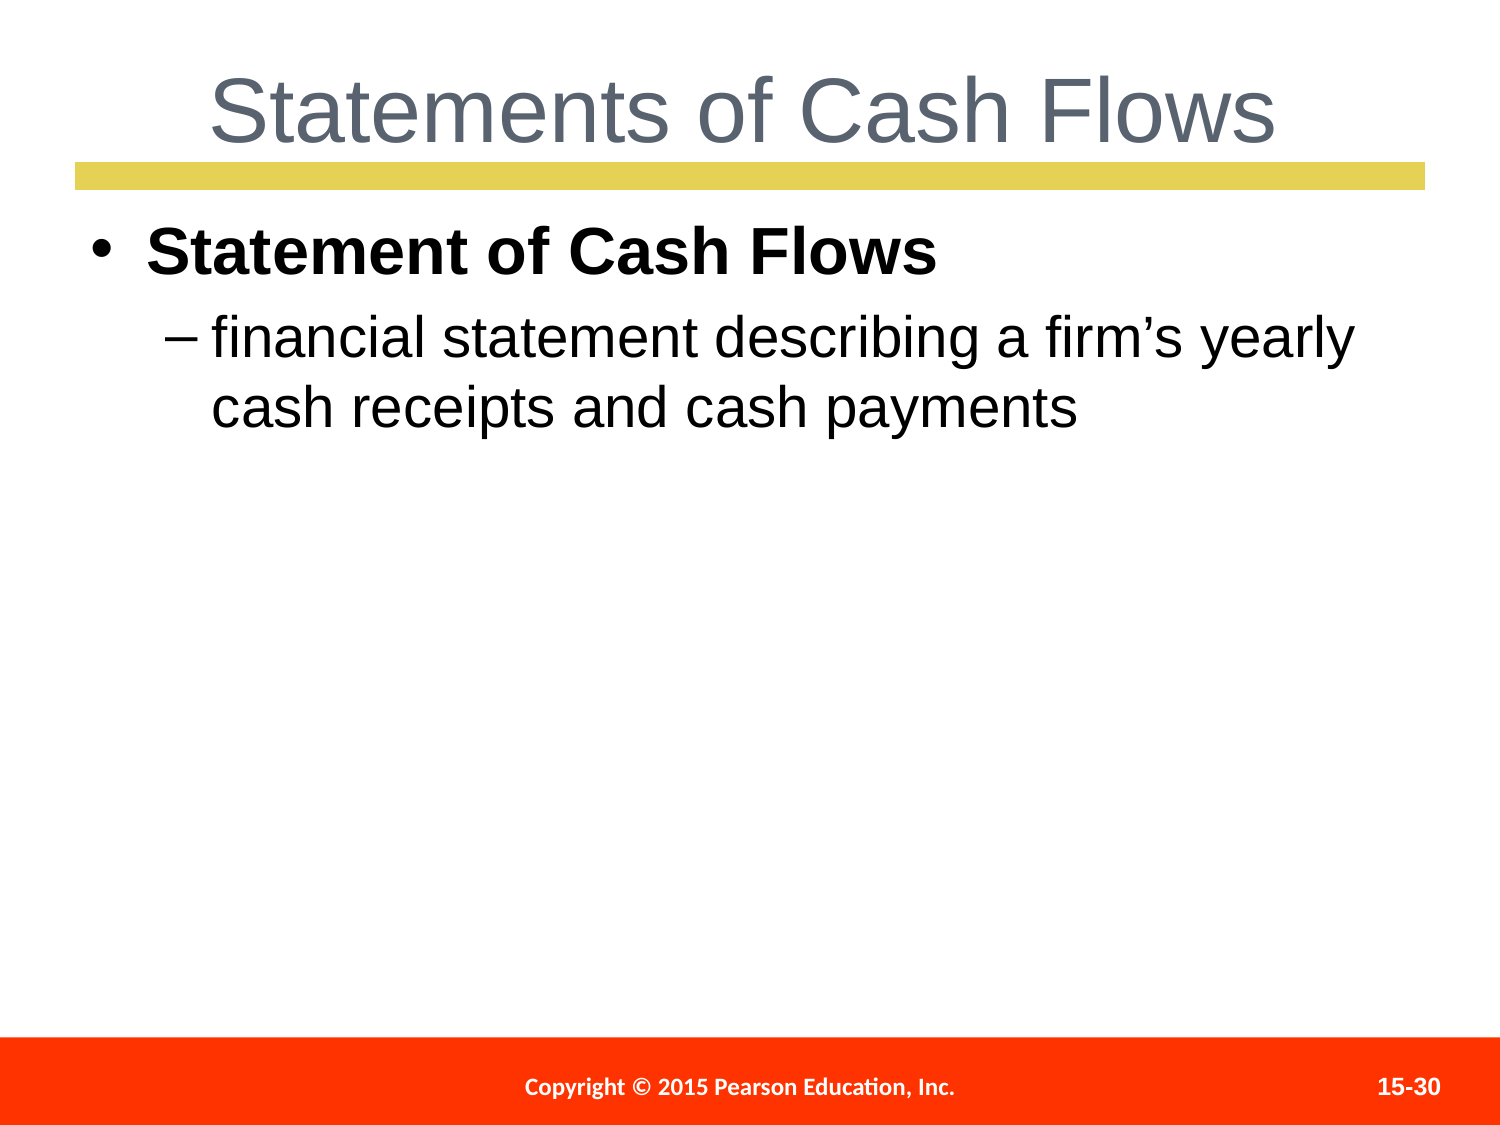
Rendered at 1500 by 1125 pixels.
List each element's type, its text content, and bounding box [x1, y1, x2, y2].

title Statements of Cash Flows [49, 12, 1438, 201]
list Statement of Cash Flows financial statement describing a firm’s yearly cash receipts and cash payments [74, 199, 1426, 488]
